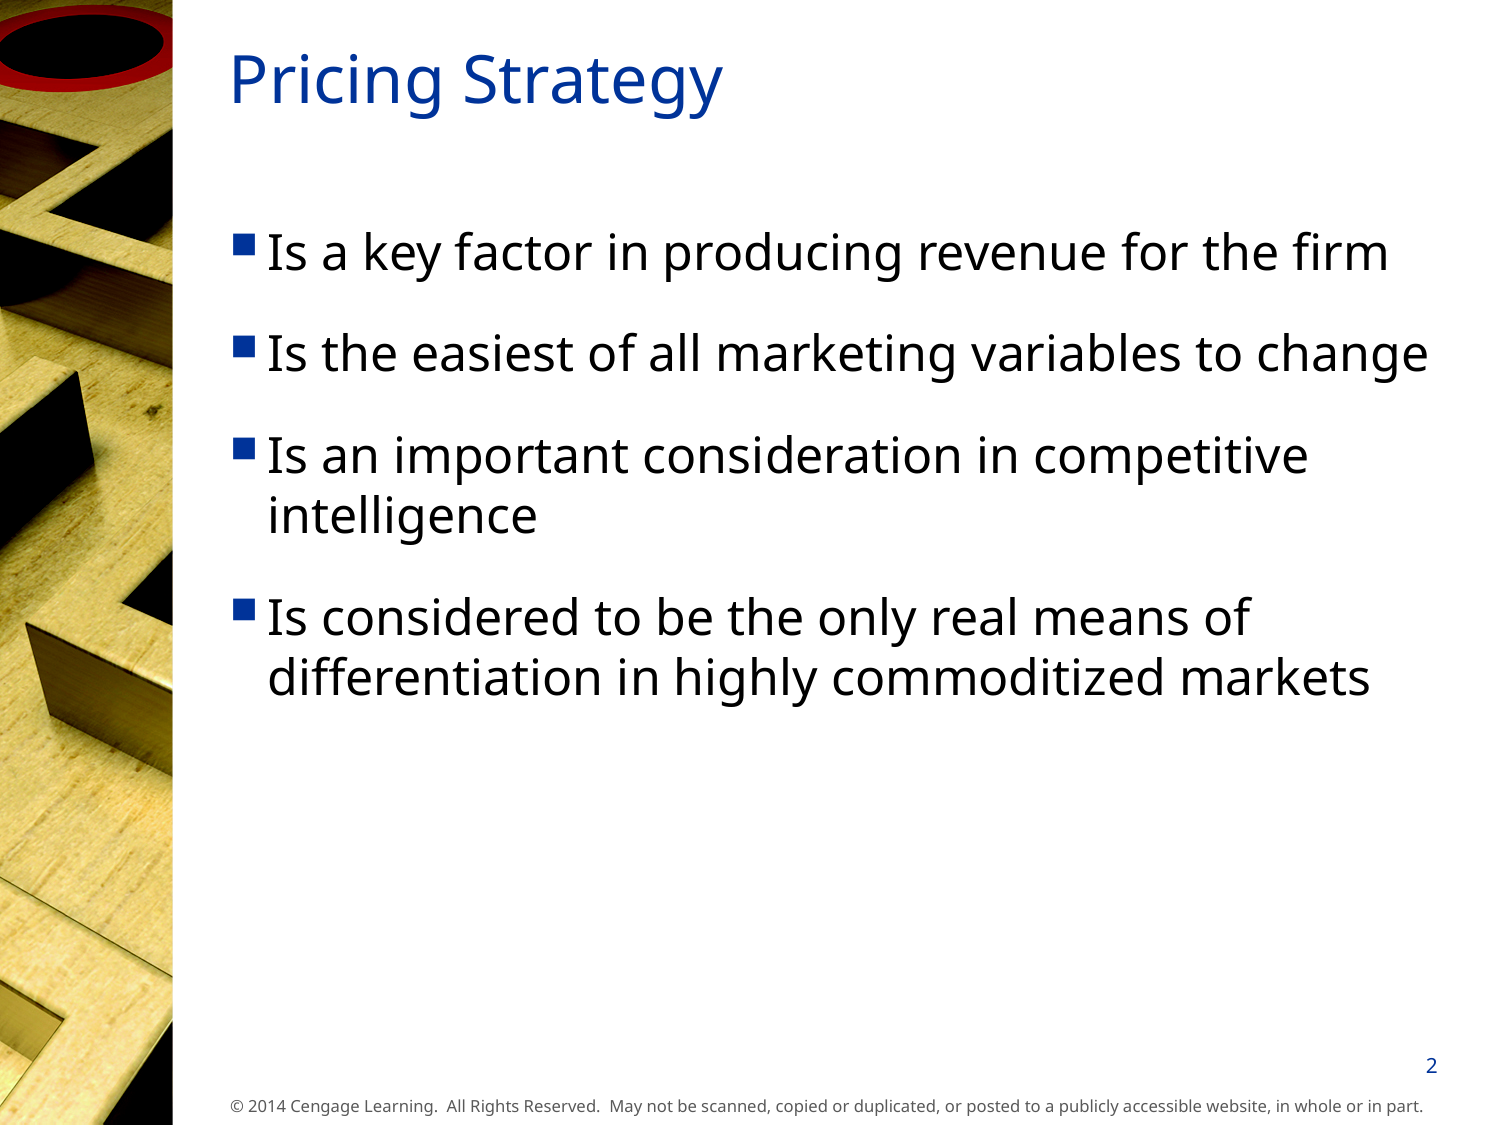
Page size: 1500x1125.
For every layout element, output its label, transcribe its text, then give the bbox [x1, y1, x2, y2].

slide_number 2 [1386, 1037, 1478, 1097]
picture [0, 0, 173, 1125]
list Is a key factor in producing revenue for the firm Is the easiest of all marketing variables to change Is an important consideration in competitive intelligence Is considered to be the only real means of differentiation in highly commoditized markets [215, 212, 1478, 981]
title Pricing Strategy [213, 29, 1454, 213]
